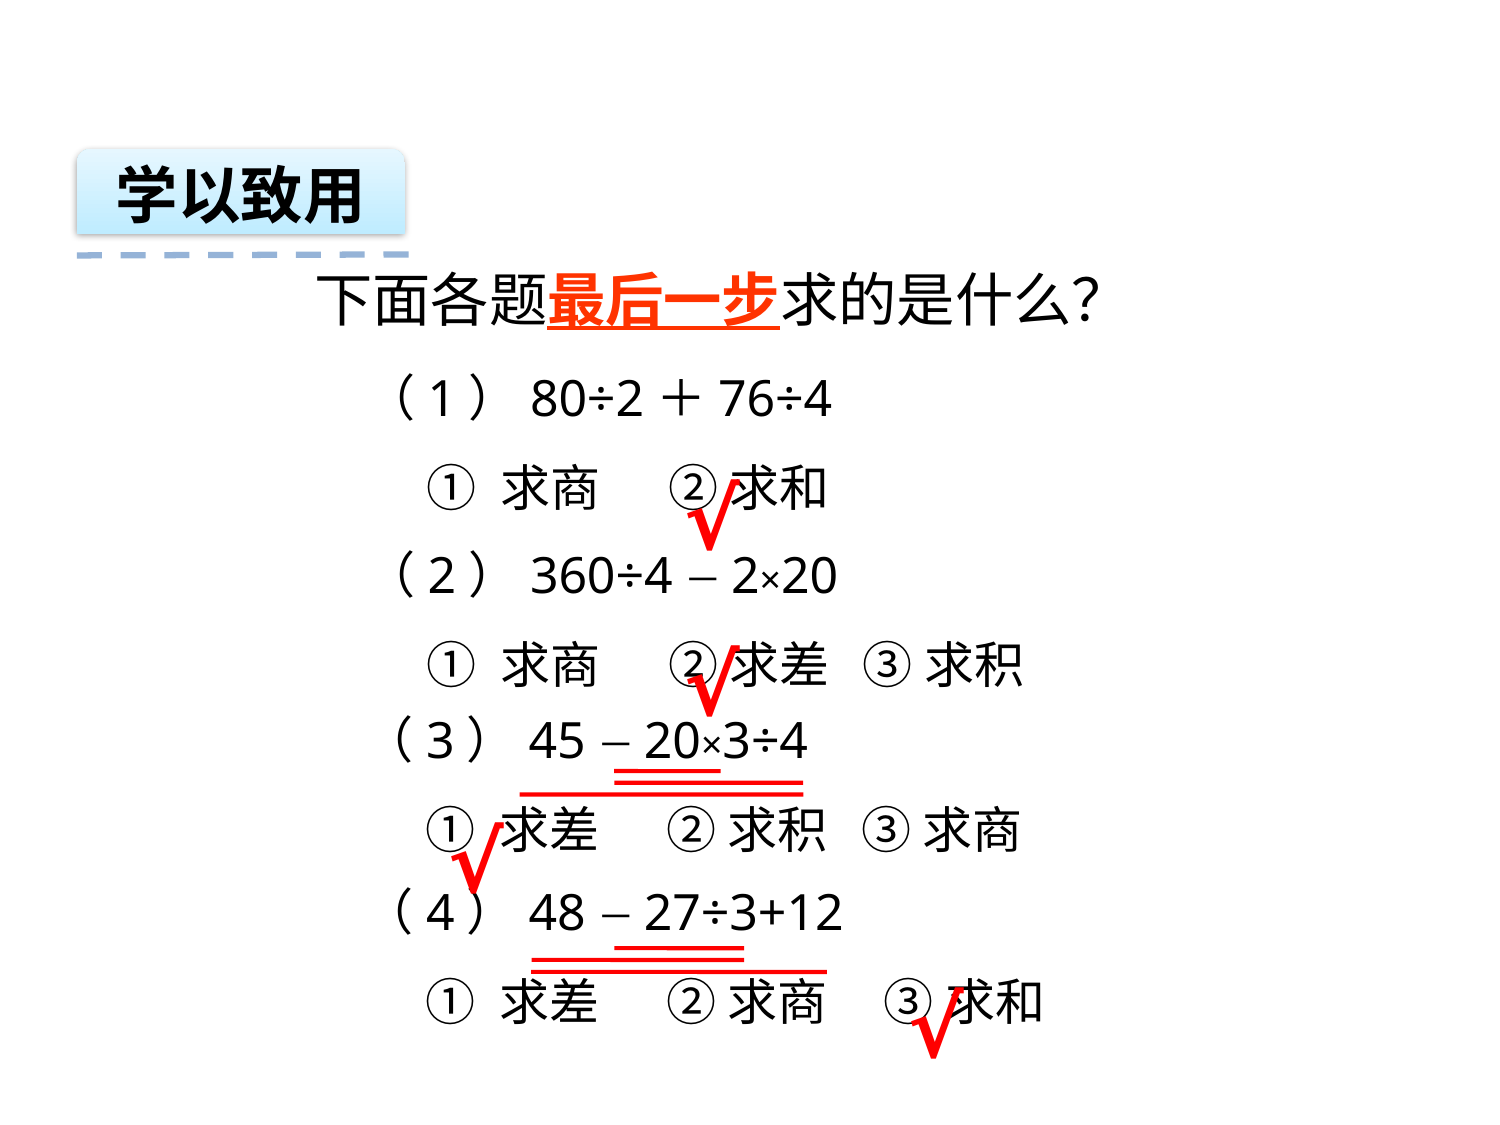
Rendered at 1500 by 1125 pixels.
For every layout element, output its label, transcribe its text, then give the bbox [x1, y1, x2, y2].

text_box √ [893, 967, 980, 1082]
text_box （2）360÷4－2×20 ① 求商 ② 求差 ③ 求积 [165, 511, 1230, 701]
text_box √ [669, 624, 755, 740]
text_box 学以致用 [76, 148, 406, 235]
text_box （3）45－20×3÷4 ① 求差 ② 求积 ③ 求商 [163, 676, 1229, 847]
text_box √ [669, 459, 755, 574]
text_box √ [433, 801, 519, 917]
text_box （4）48－27÷3+12 ① 求差 ② 求商 ③ 求和 [163, 847, 1229, 1038]
text_box 下面各题最后一步求的是什么？ [47, 239, 1282, 345]
text_box （1）80÷2＋76÷4 ① 求商 ② 求和 [165, 333, 1230, 511]
